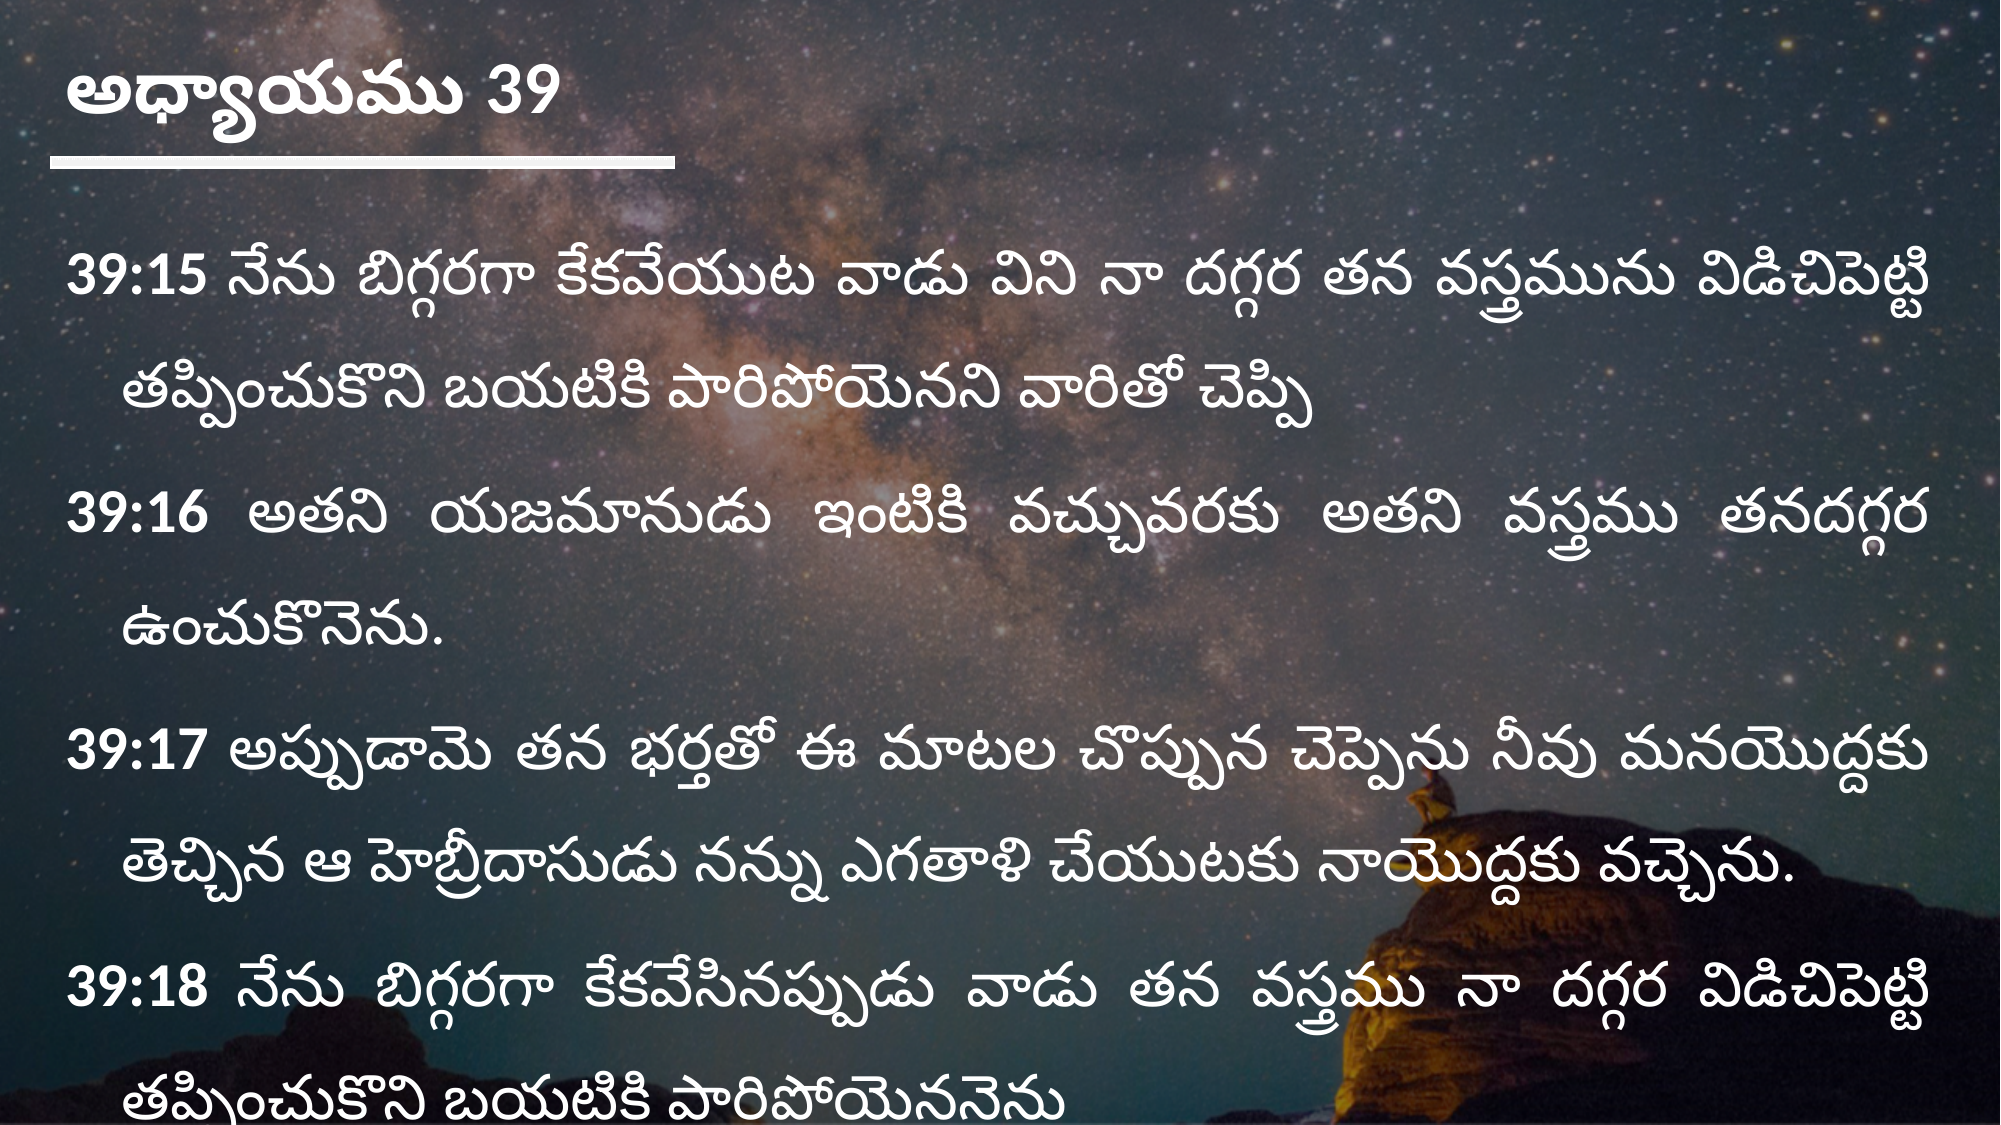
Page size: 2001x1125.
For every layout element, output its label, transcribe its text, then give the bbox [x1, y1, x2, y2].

list 39:15 నేను బిగ్గరగా కేకవేయుట వాడు విని నా దగ్గర తన వస్త్రమును విడిచిపెట్టి తప్పించుకొని బయటికి పారిపోయెనని వారితో చెప్పి 39:16 అతని యజమానుడు ఇంటికి వచ్చువరకు అతని వస్త్రము తనదగ్గర ఉంచుకొనెను. 39:17 అప్పుడామె తన భర్తతో ఈ మాటల చొప్పున చెప్పెను నీవు మనయొద్దకు తెచ్చిన ఆ హెబ్రీదాసుడు నన్ను ఎగతాళి చేయుటకు నాయొద్దకు వచ్చెను. 39:18 నేను బిగ్గరగా కేకవేసినప్పుడు వాడు తన వస్త్రము నా దగ్గర విడిచిపెట్టి తప్పించుకొని బయటికి పారిపోయెననెను [50, 187, 1946, 1063]
title అధ్యాయము 39 [50, 0, 1925, 167]
picture [0, 0, 2000, 1125]
